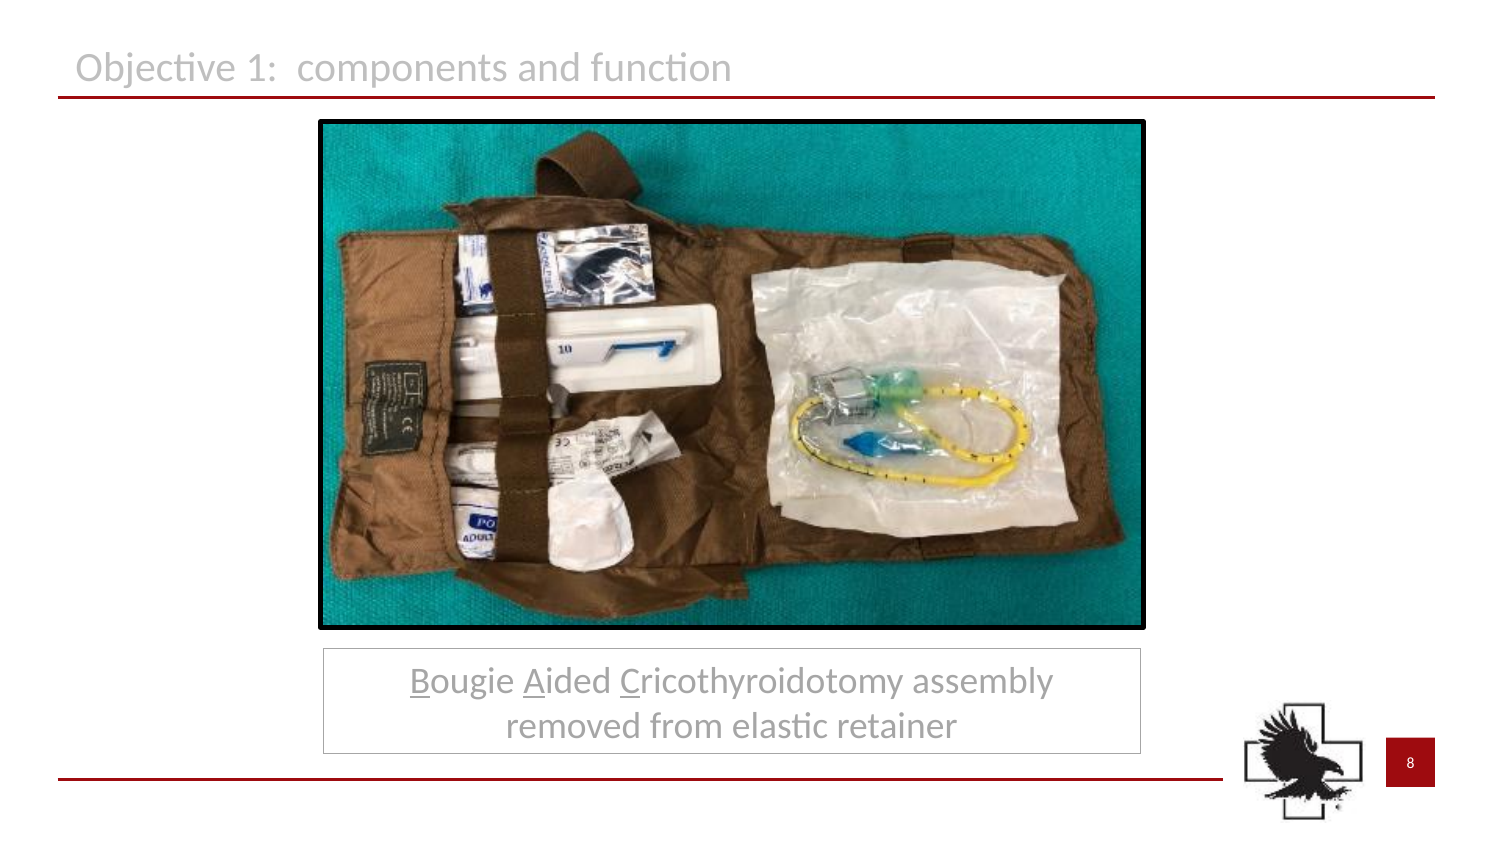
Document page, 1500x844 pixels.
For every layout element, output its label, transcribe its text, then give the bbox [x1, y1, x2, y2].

picture [322, 124, 1141, 625]
slide_number 8 [1386, 737, 1435, 787]
picture [1243, 700, 1366, 823]
text_box Bougie Aided Cricothyroidotomy assembly removed from elastic retainer [323, 648, 1141, 754]
text_box Objective 1: components and function [60, 32, 873, 98]
